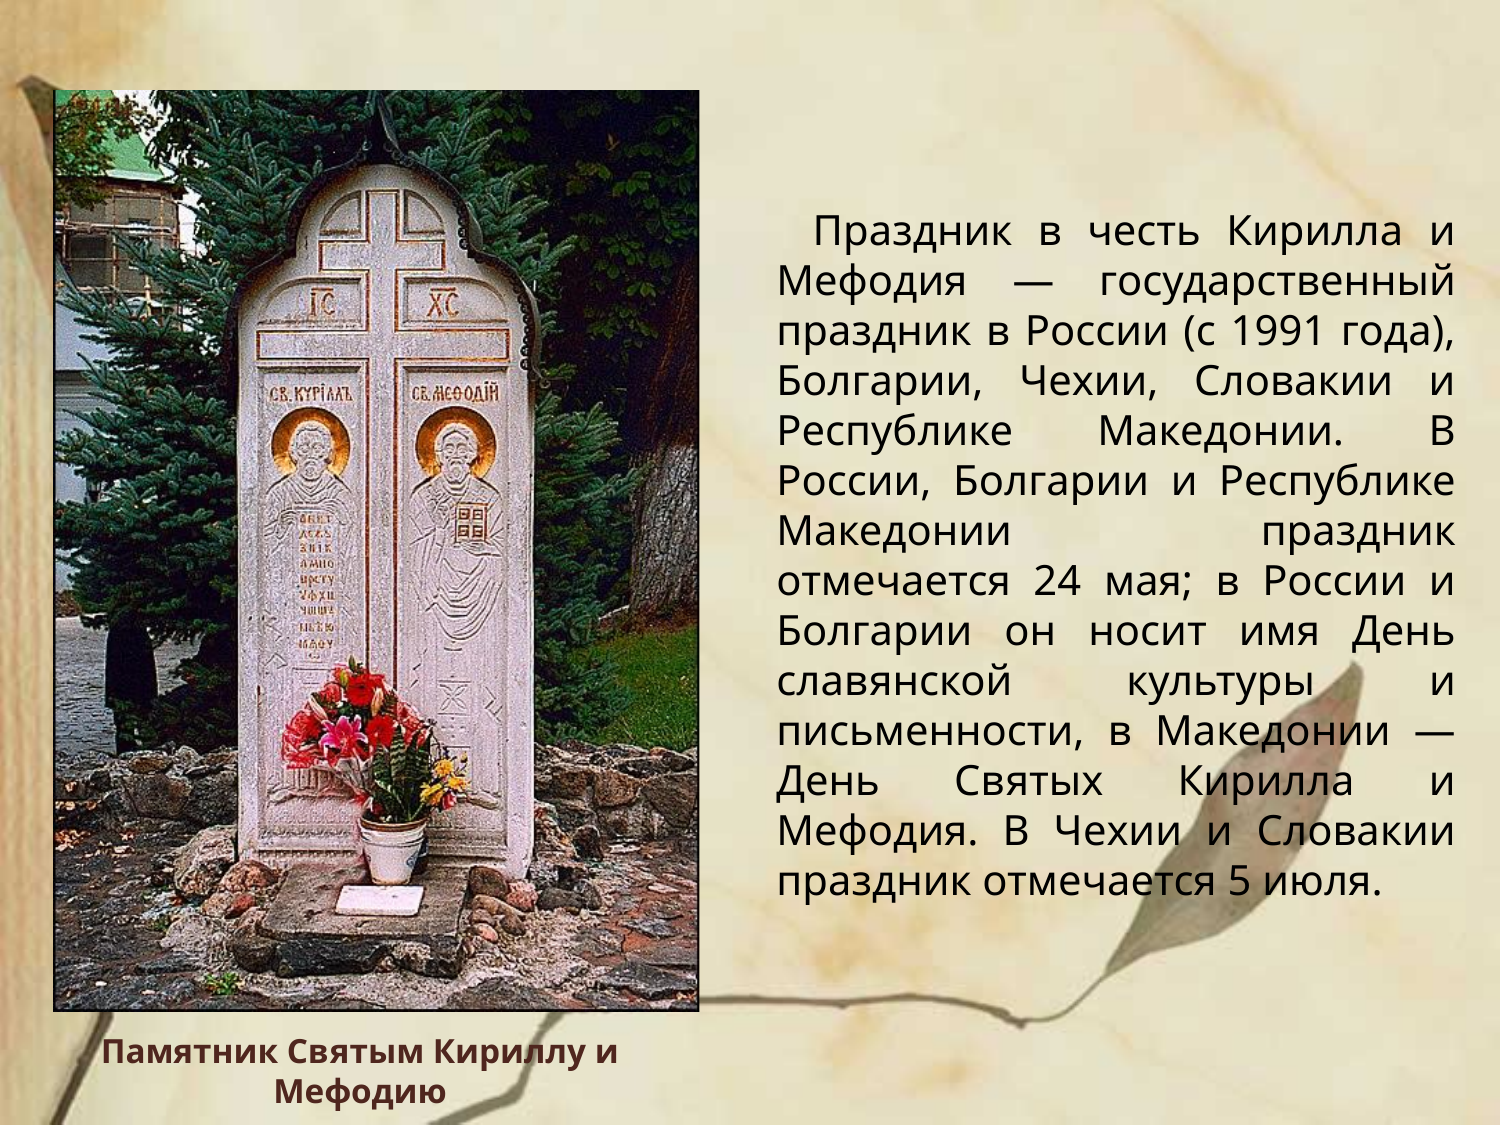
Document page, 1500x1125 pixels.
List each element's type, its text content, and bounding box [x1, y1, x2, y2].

text_box Памятник Святым Кириллу и Мефодию [0, 1023, 721, 1118]
picture [0, 0, 1500, 1125]
text_box Праздник в честь Кирилла и Мефодия — государственный праздник в России (с 1991 года), Болгарии, Чехии, Словакии и Республике Македонии. В России, Болгарии и Республике Македонии праздник отмечается 24 мая; в России и Болгарии он носит имя День славянской культуры и письменности, в Македонии — День Святых Кирилла и Мефодия. В Чехии и Словакии праздник отмечается 5 июля. [761, 196, 1471, 912]
